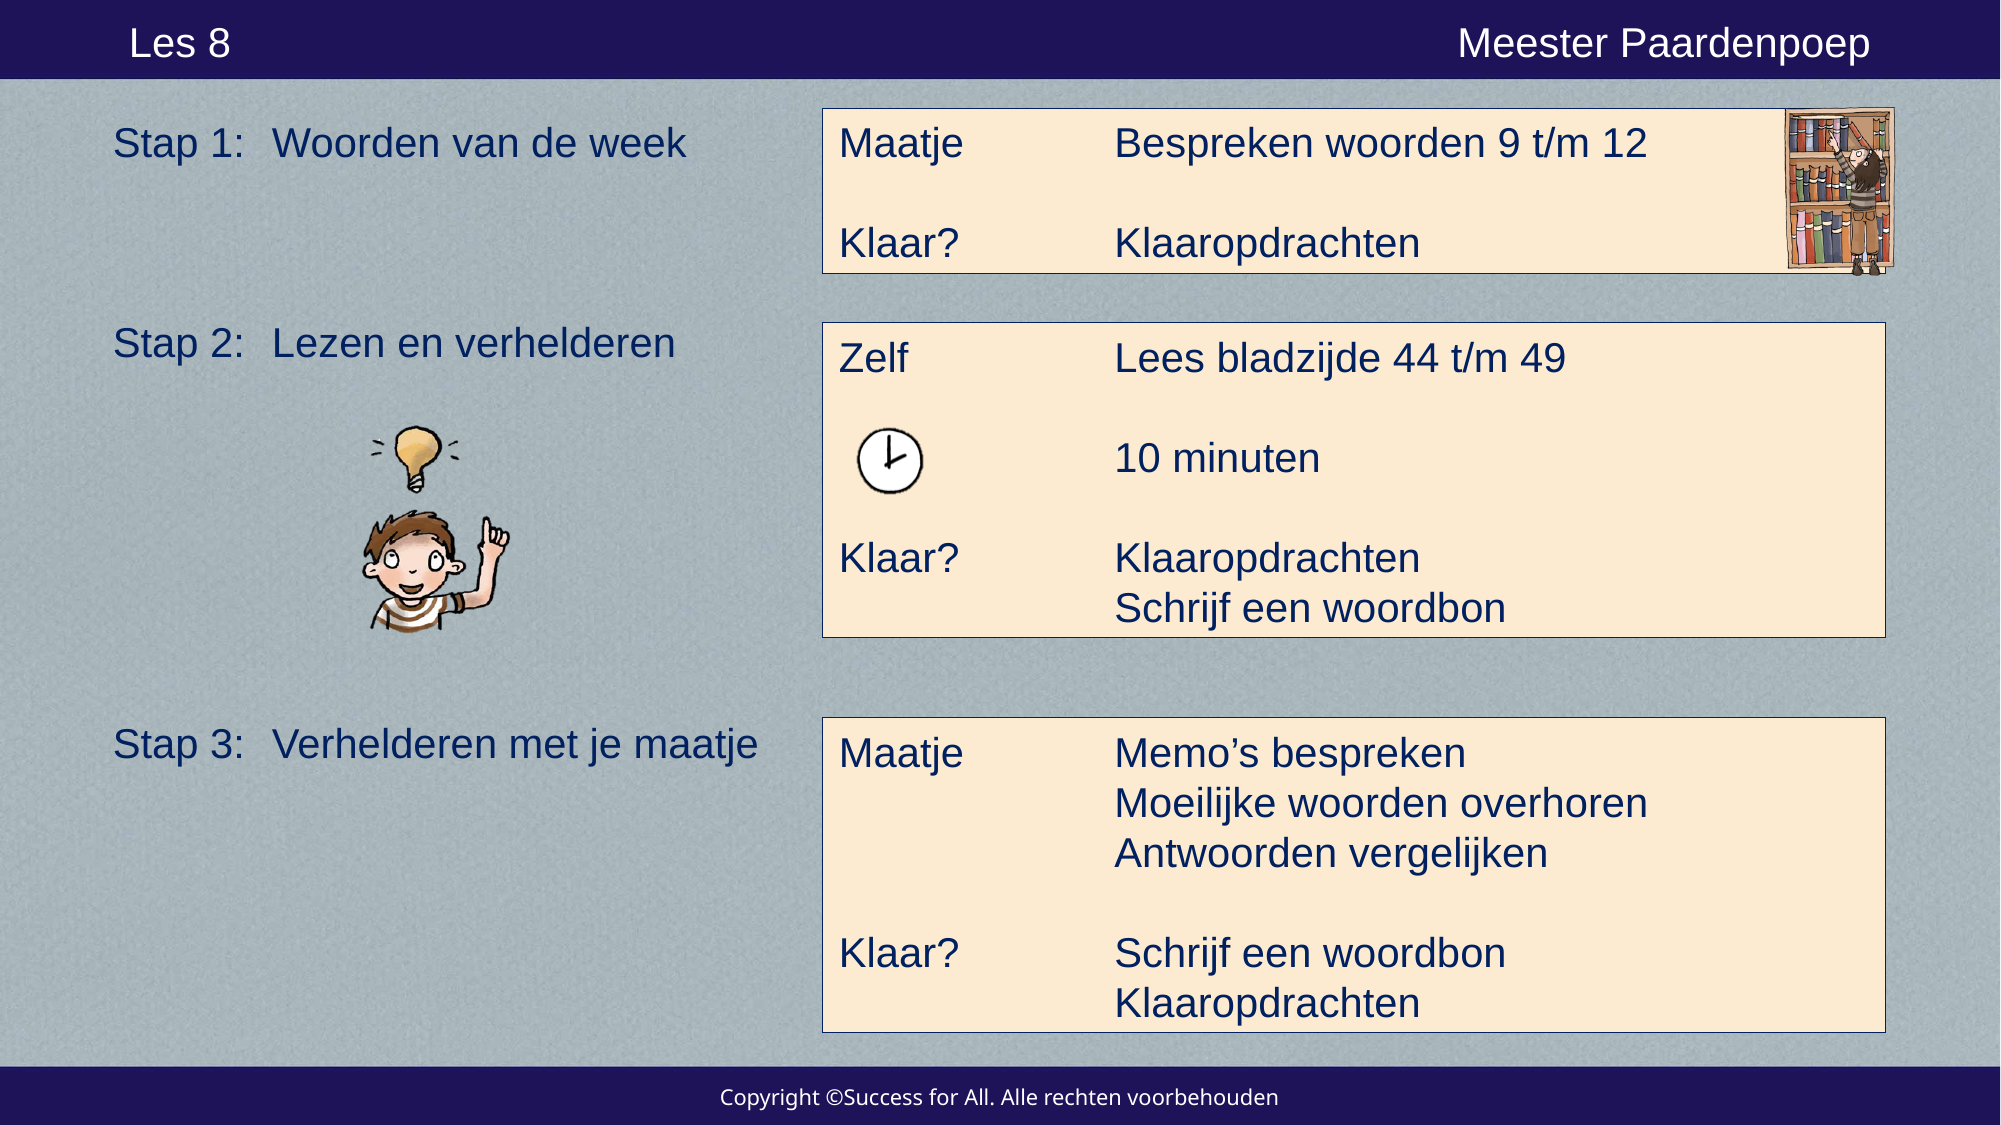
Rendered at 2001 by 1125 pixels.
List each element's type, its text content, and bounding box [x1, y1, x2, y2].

picture [0, 0, 2001, 1125]
text_box Les 8 [114, 8, 354, 73]
text_box Copyright ©Success for All. Alle rechten voorbehouden [0, 1076, 2000, 1125]
text_box Maatje Memo’s bespreken Moeilijke woorden overhoren Antwoorden vergelijken Klaar? Schrijf een woordbon Klaaropdrachten [822, 717, 1886, 1033]
text_box Zelf Lees bladzijde 44 t/m 49 10 minuten Klaar? Klaaropdrachten Schrijf een woordbon [822, 322, 1886, 638]
text_box Maatje Bespreken woorden 9 t/m 12 Klaar? Klaaropdrachten [822, 108, 1773, 274]
text_box Meester Paardenpoep [999, 8, 1886, 73]
text_box Stap 1: Woorden van de week Stap 2: Lezen en verhelderen Stap 3: Verhelderen met je maatje [98, 108, 891, 824]
